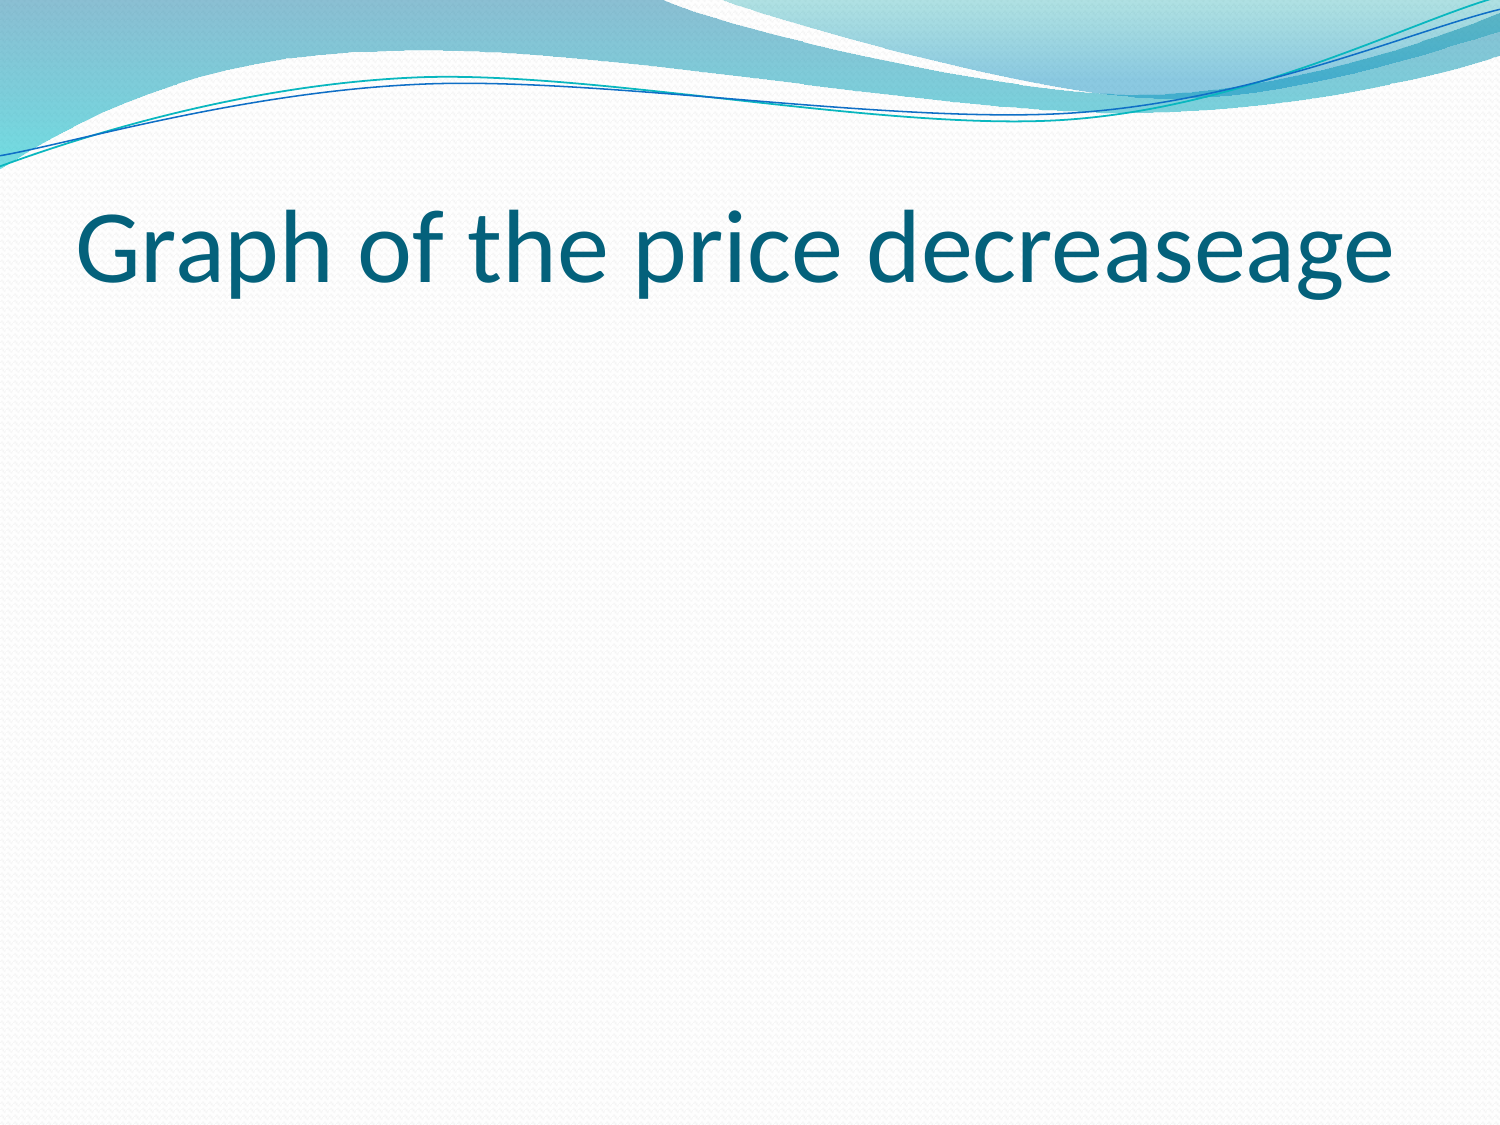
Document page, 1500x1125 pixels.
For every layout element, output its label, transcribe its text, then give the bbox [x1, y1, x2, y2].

title Graph of the price decreaseage [75, 115, 1425, 303]
